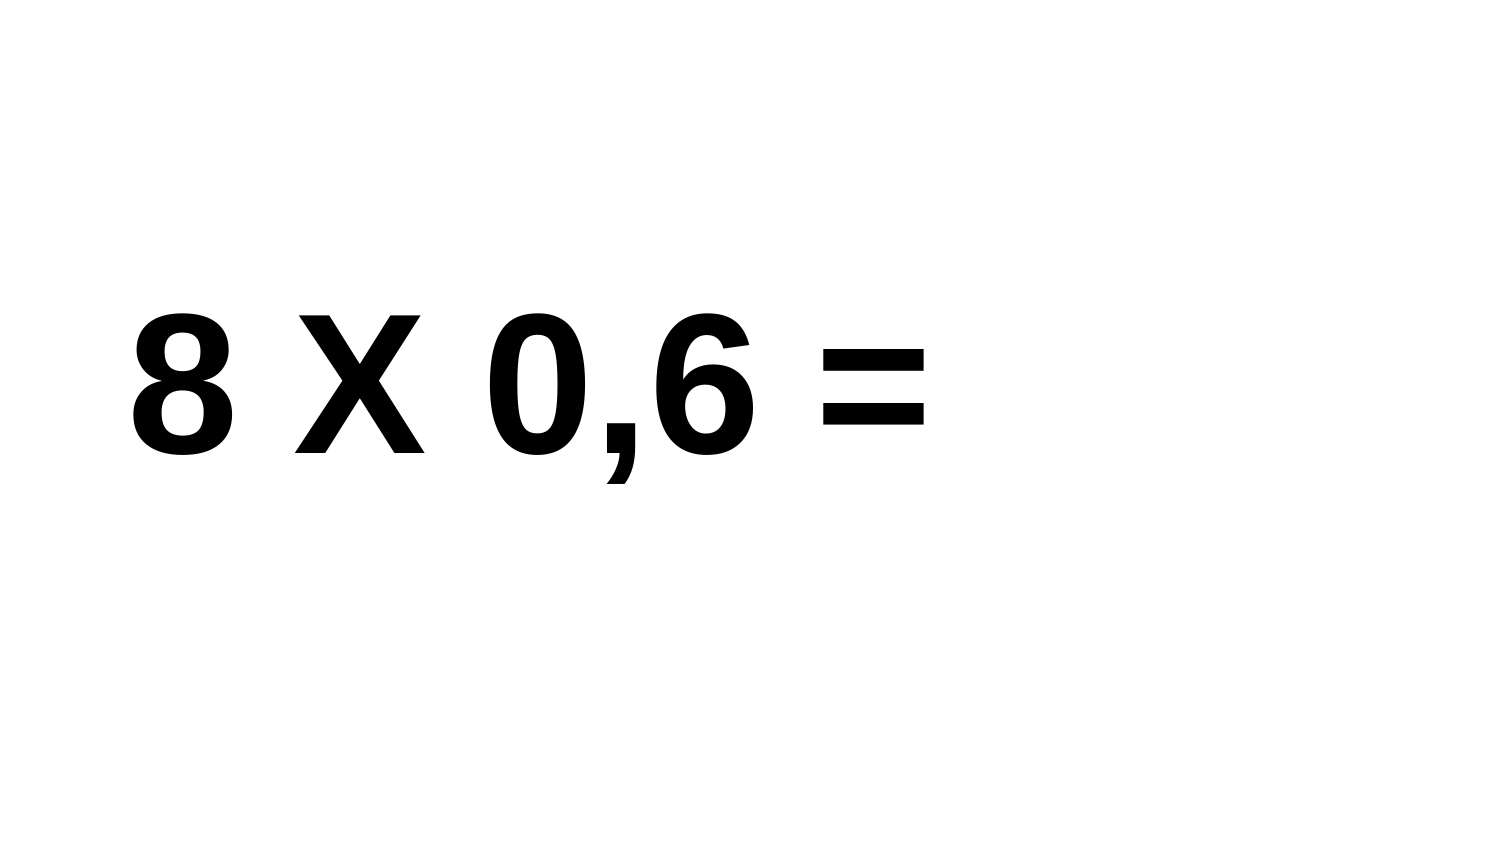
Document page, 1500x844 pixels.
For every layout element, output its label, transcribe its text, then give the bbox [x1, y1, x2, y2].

text_box 8 X 0,6 = [112, 318, 1388, 509]
